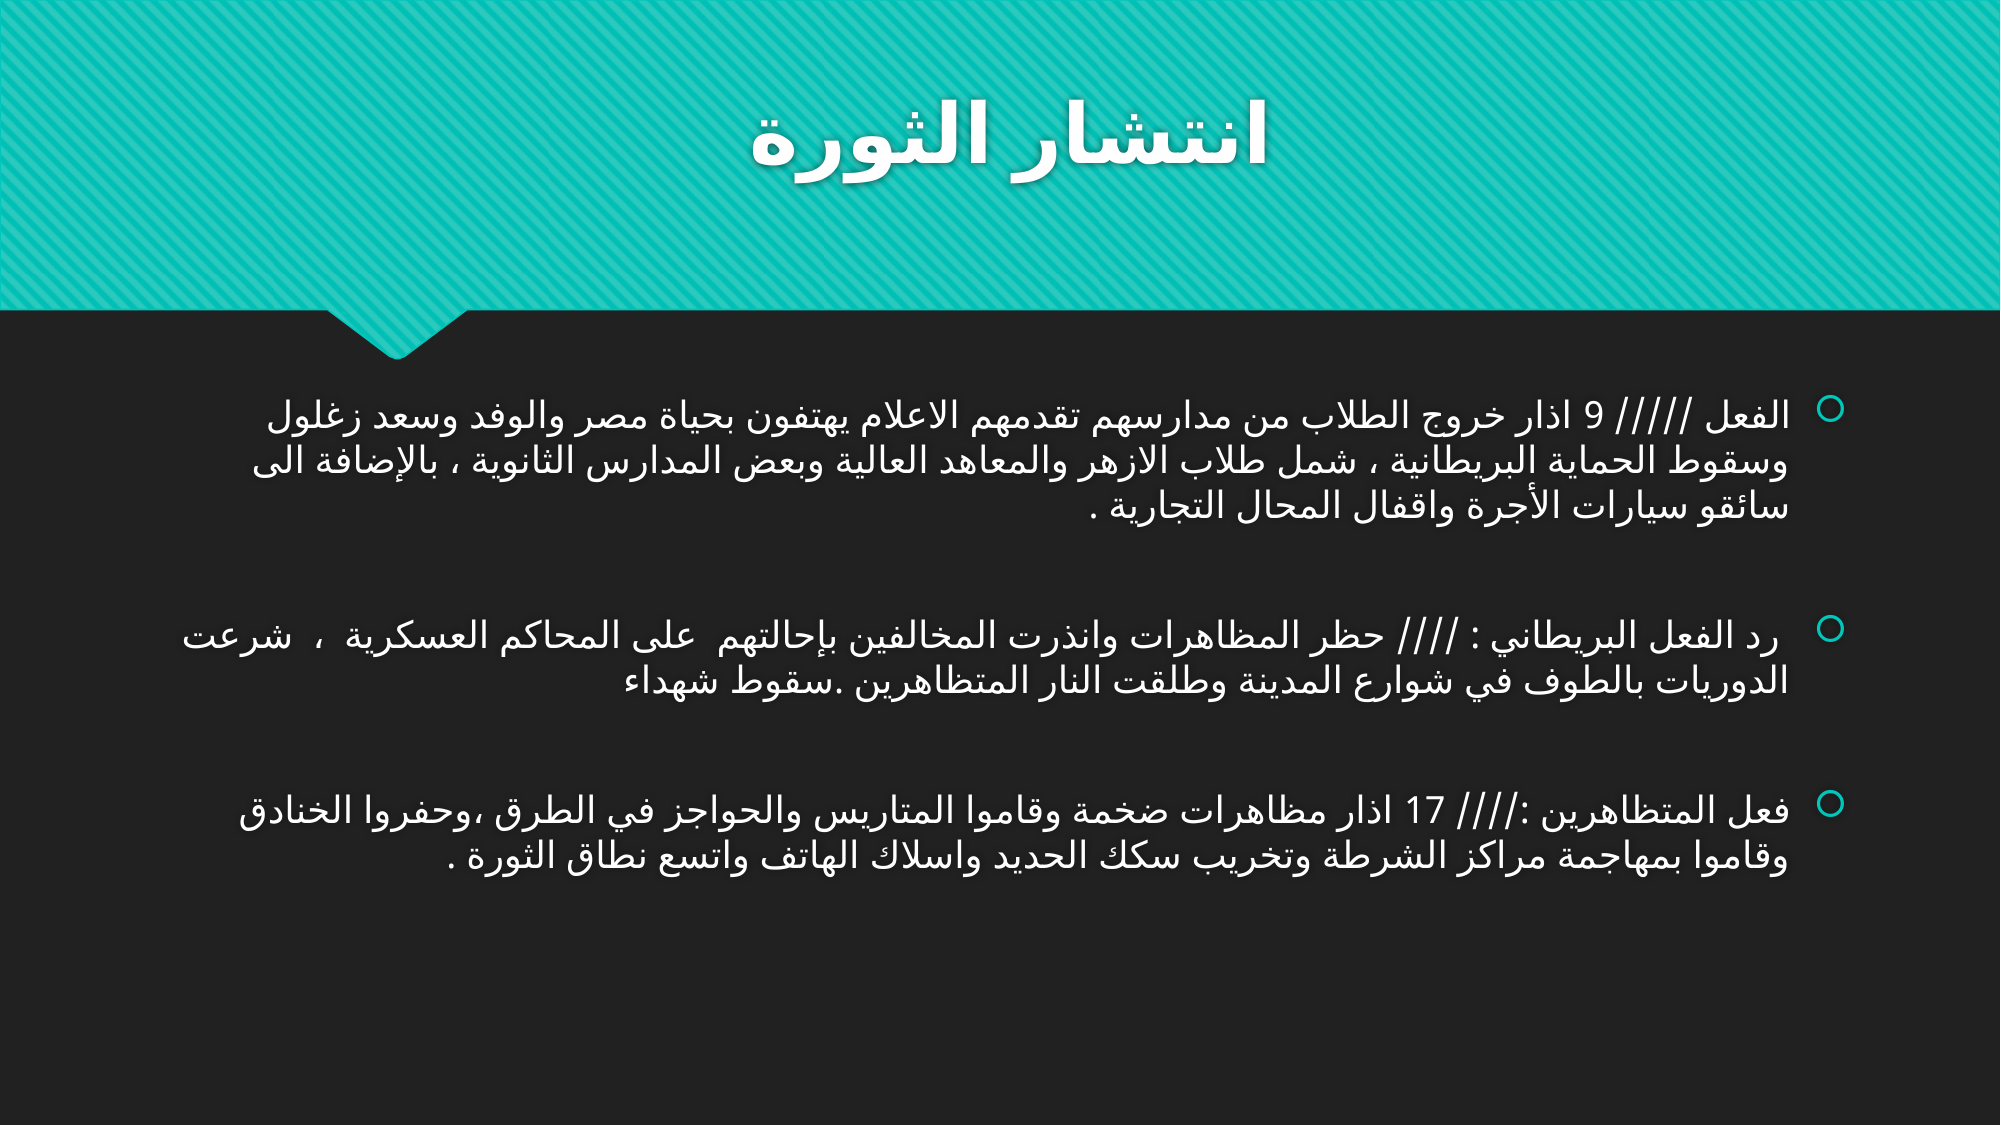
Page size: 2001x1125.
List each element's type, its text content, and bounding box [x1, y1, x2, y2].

title انتشار الثورة [132, 28, 1868, 189]
list الفعل ///// 9 اذار خروج الطلاب من مدارسهم تقدمهم الاعلام يهتفون بحياة مصر والوفد وسعد زغلول وسقوط الحماية البريطانية ، شمل طلاب الازهر والمعاهد العالية وبعض المدارس الثانوية ، بالإضافة الى سائقو سيارات الأجرة واقفال المحال التجارية . رد الفعل البريطاني : //// حظر المظاهرات وانذرت المخالفين بإحالتهم على المحاكم العسكرية ، شرعت الدوريات بالطوف في شوارع المدينة وطلقت النار المتظاهرين .سقوط شهداء فعل المتظاهرين ://// 17 اذار مظاهرات ضخمة وقاموا المتاريس والحواجز في الطرق ،وحفروا الخنادق وقاموا بمهاجمة مراكز الشرطة وتخريب سكك الحديد واسلاك الهاتف واتسع نطاق الثورة . [137, 207, 1863, 1125]
